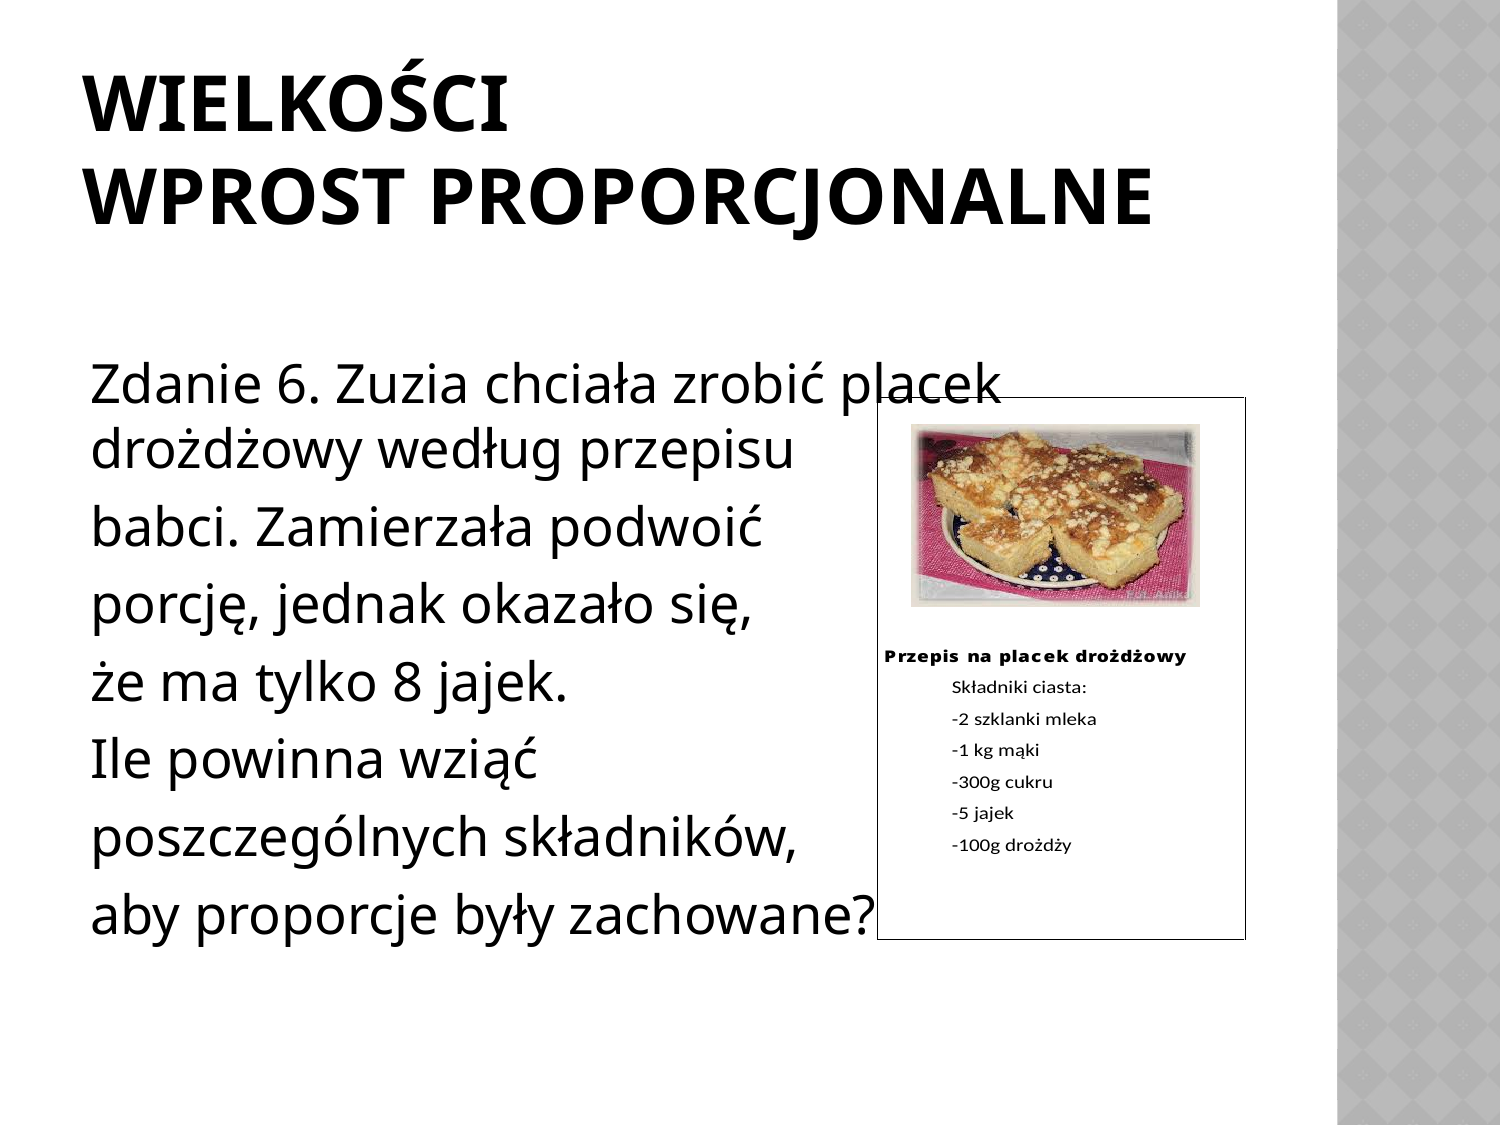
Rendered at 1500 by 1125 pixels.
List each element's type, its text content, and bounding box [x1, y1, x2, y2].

title Wielkości wprost proporcjonalne [75, 52, 1263, 240]
picture [704, 361, 1500, 941]
list Zdanie 6. Zuzia chciała zrobić placek drożdżowy według przepisu babci. Zamierzała podwoić porcję, jednak okazało się, że ma tylko 8 jajek. Ile powinna wziąć poszczególnych składników, aby proporcje były zachowane? [75, 264, 1263, 1060]
